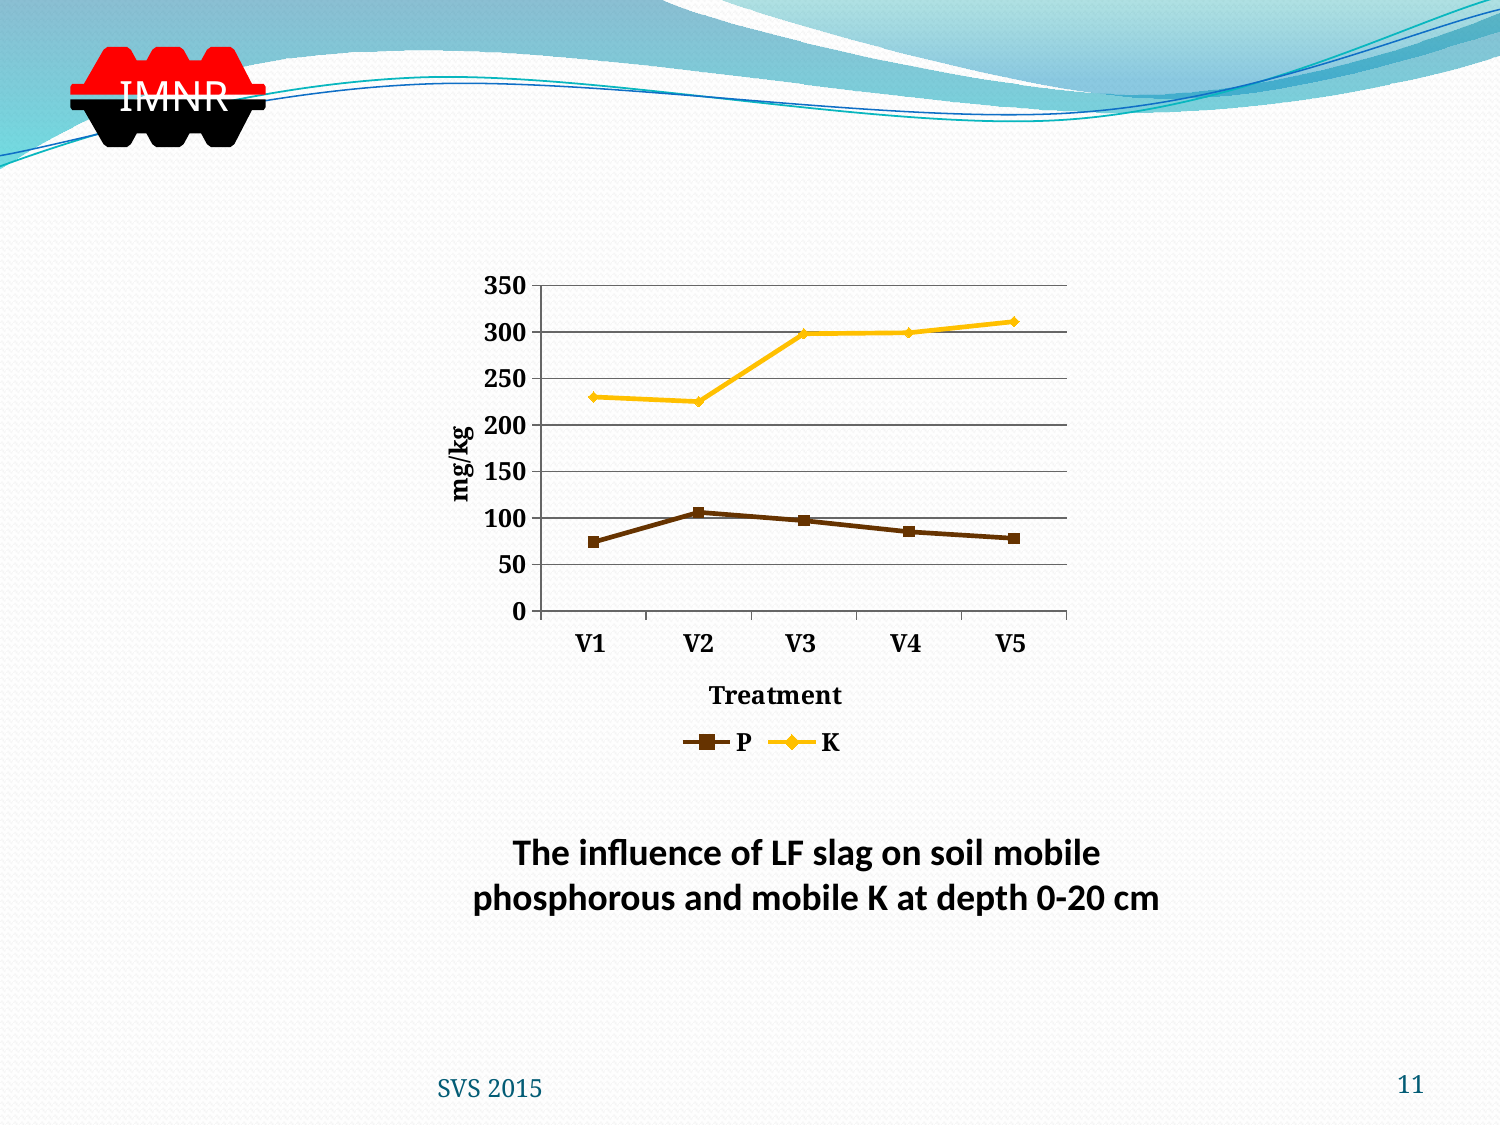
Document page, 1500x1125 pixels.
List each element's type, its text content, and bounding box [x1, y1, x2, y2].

slide_number 11 [1299, 1042, 1425, 1103]
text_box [70, 46, 266, 148]
text_box The influence of LF slag on soil mobile phosphorous and mobile K at depth 0-20 cm [398, 820, 1207, 961]
footer SVS 2015 [437, 1042, 988, 1103]
chart [433, 257, 1091, 766]
